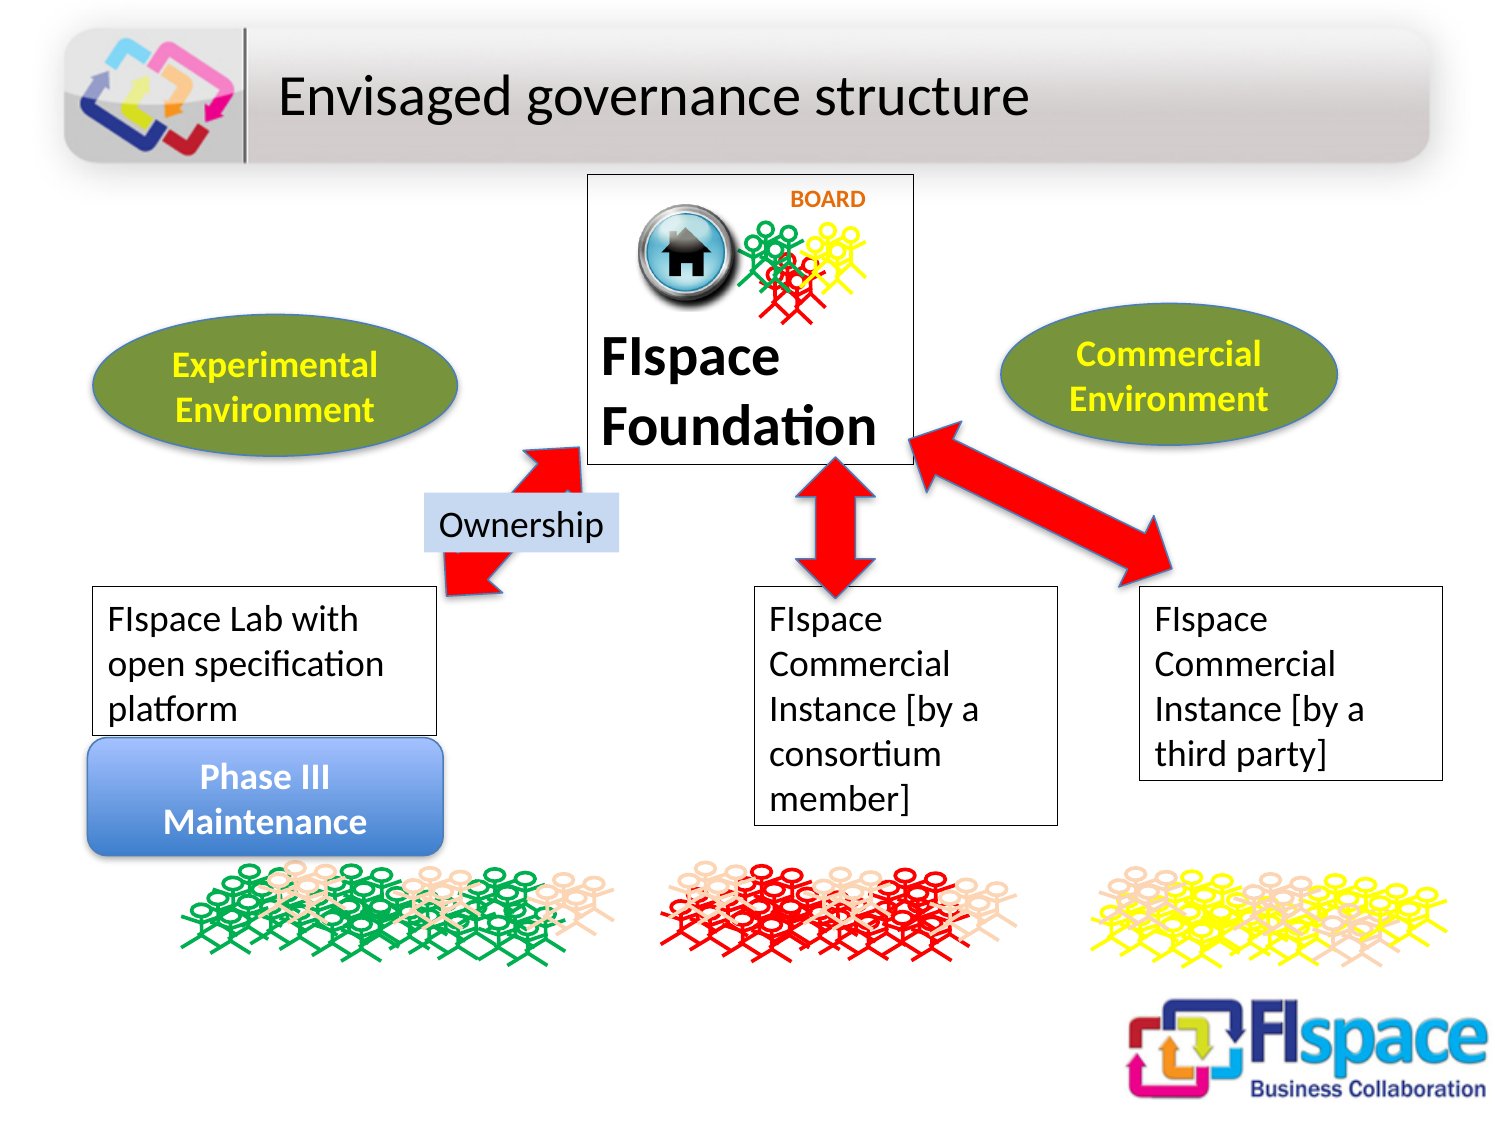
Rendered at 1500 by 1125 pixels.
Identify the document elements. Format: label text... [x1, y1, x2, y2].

text_box Commercial Environment [1000, 302, 1339, 446]
text_box Ownership [424, 492, 620, 553]
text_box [586, 174, 996, 469]
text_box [180, 861, 1448, 968]
text_box Phase III Maintenance [86, 736, 444, 857]
picture [1123, 960, 1500, 1125]
text_box [938, 461, 1173, 588]
text_box [511, 446, 583, 492]
text_box [443, 553, 513, 597]
text_box [794, 477, 876, 600]
text_box Experimental Environment [92, 313, 459, 457]
picture [0, 0, 1500, 253]
text_box FIspace Lab with open specification platform [92, 586, 437, 736]
title Envisaged governance structure [263, 41, 1459, 143]
text_box FIspace Commercial Instance [by a consortium member] [754, 586, 1058, 826]
text_box FIspace Commercial Instance [by a third party] [1139, 586, 1443, 781]
text_box [920, 477, 936, 494]
